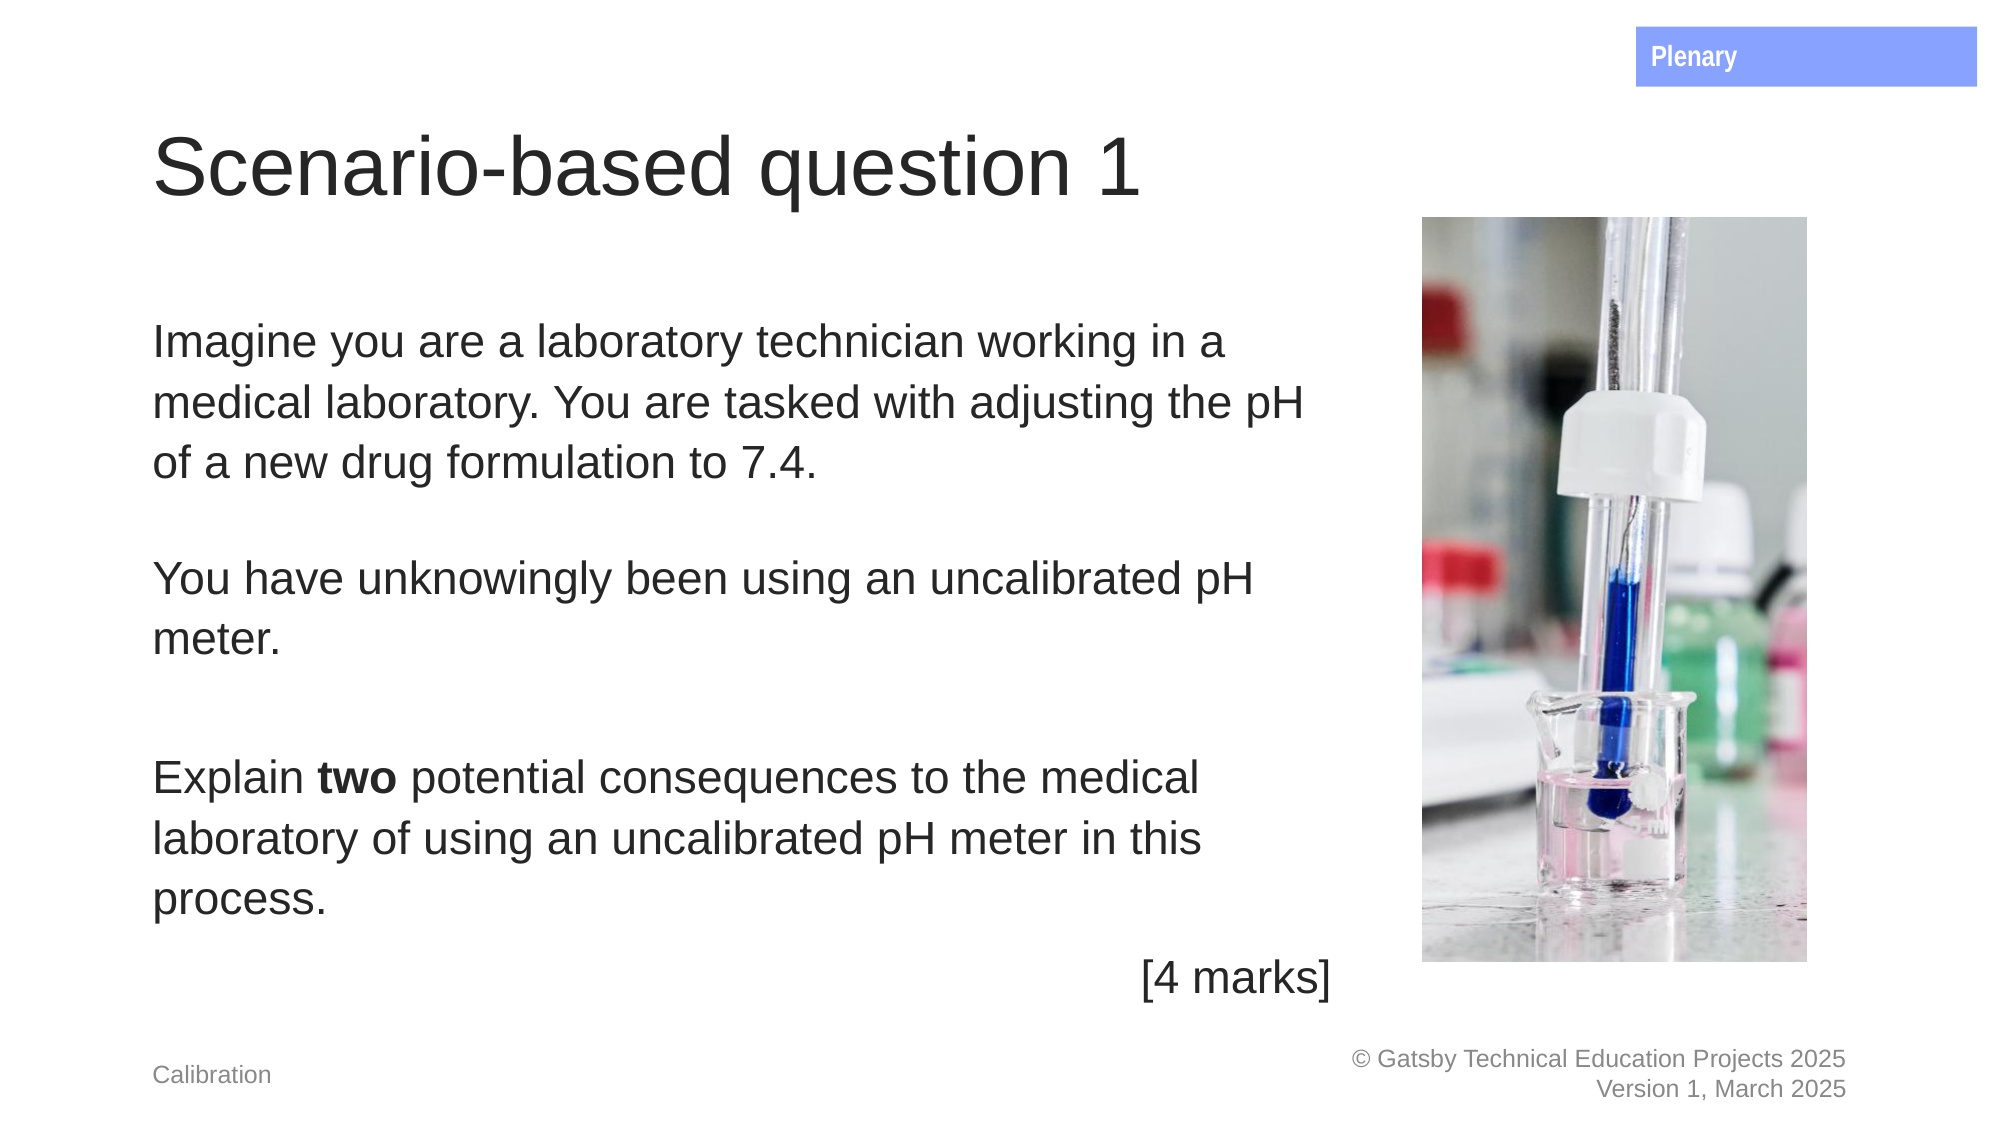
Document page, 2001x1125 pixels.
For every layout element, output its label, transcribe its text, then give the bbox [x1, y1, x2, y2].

list Calibration [137, 1042, 829, 1103]
list Plenary [1636, 26, 1978, 87]
list Imagine you are a laboratory technician working in a medical laboratory. You are tasked with adjusting the pH of a new drug formulation to 7.4. You have unknowingly been using an uncalibrated pH meter. Explain two potential consequences to the medical laboratory of using an uncalibrated pH meter in this process. [4 marks] [137, 299, 1347, 1014]
title Scenario-based question 1 [137, 59, 1863, 278]
picture [1422, 217, 1807, 962]
